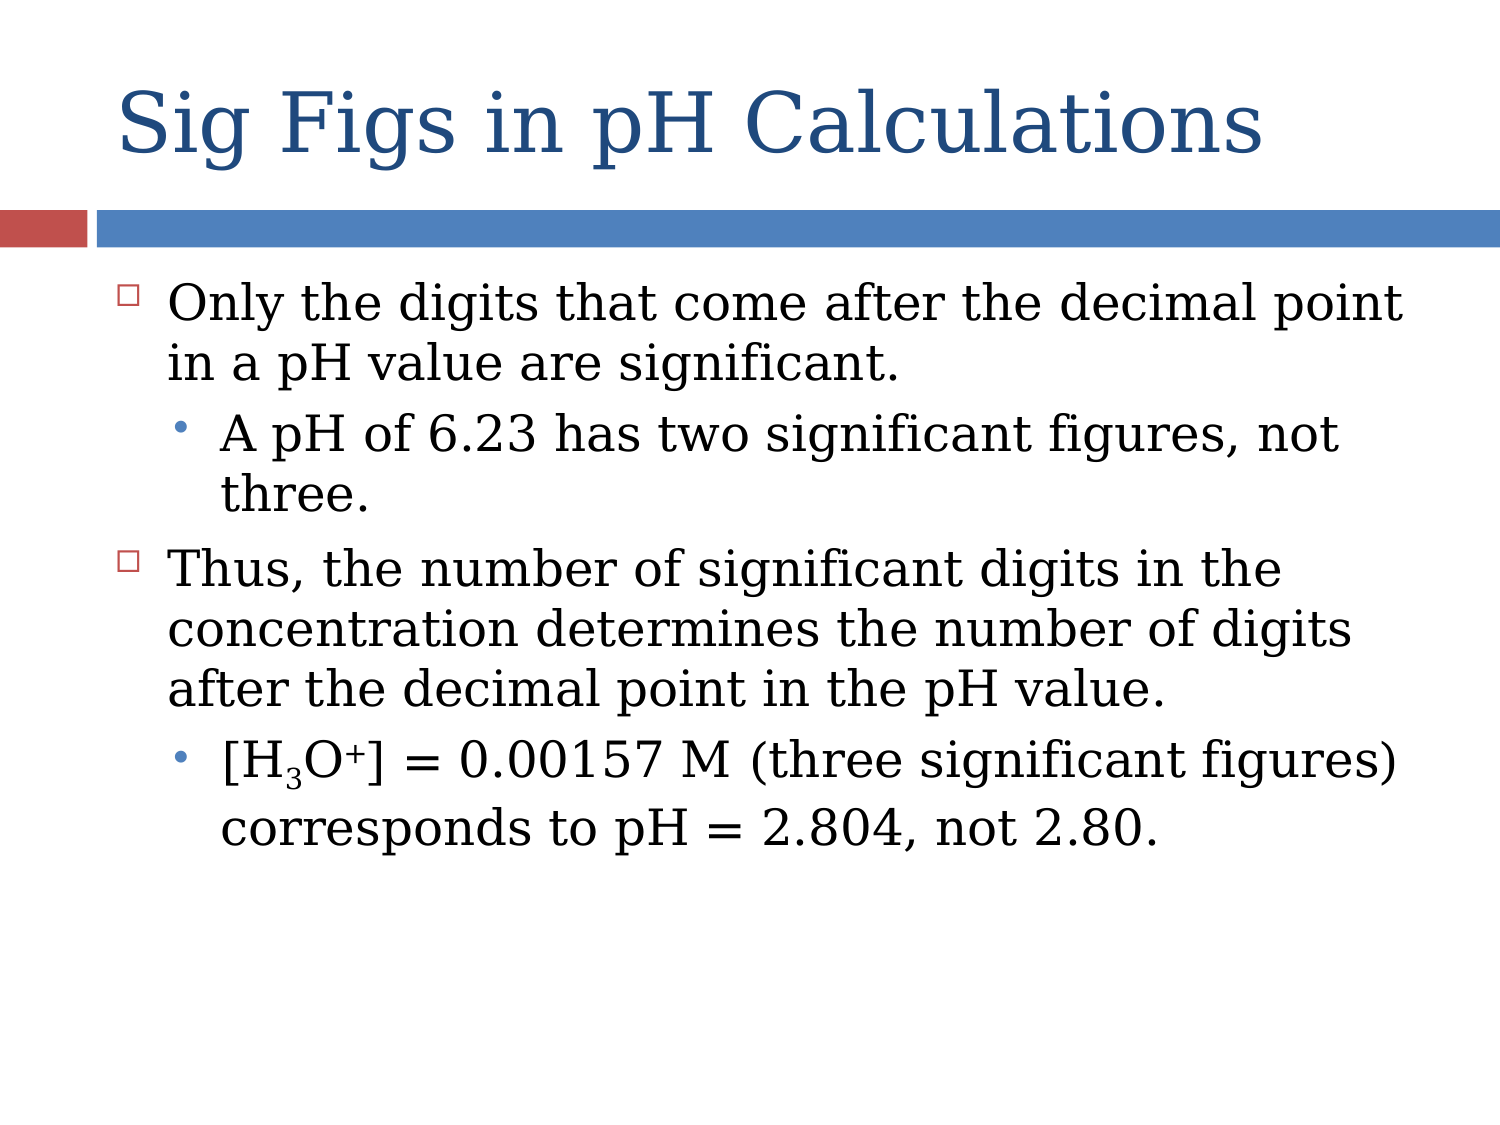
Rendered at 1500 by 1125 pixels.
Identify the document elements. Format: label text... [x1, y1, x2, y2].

title Sig Figs in pH Calculations [100, 37, 1438, 200]
list Only the digits that come after the decimal point in a pH value are significant. A pH of 6.23 has two significant figures, not three. Thus, the number of significant digits in the concentration determines the number of digits after the decimal point in the pH value. [H3O+] = 0.00157 M (three significant figures) corresponds to pH = 2.804, not 2.80. [100, 262, 1438, 1000]
